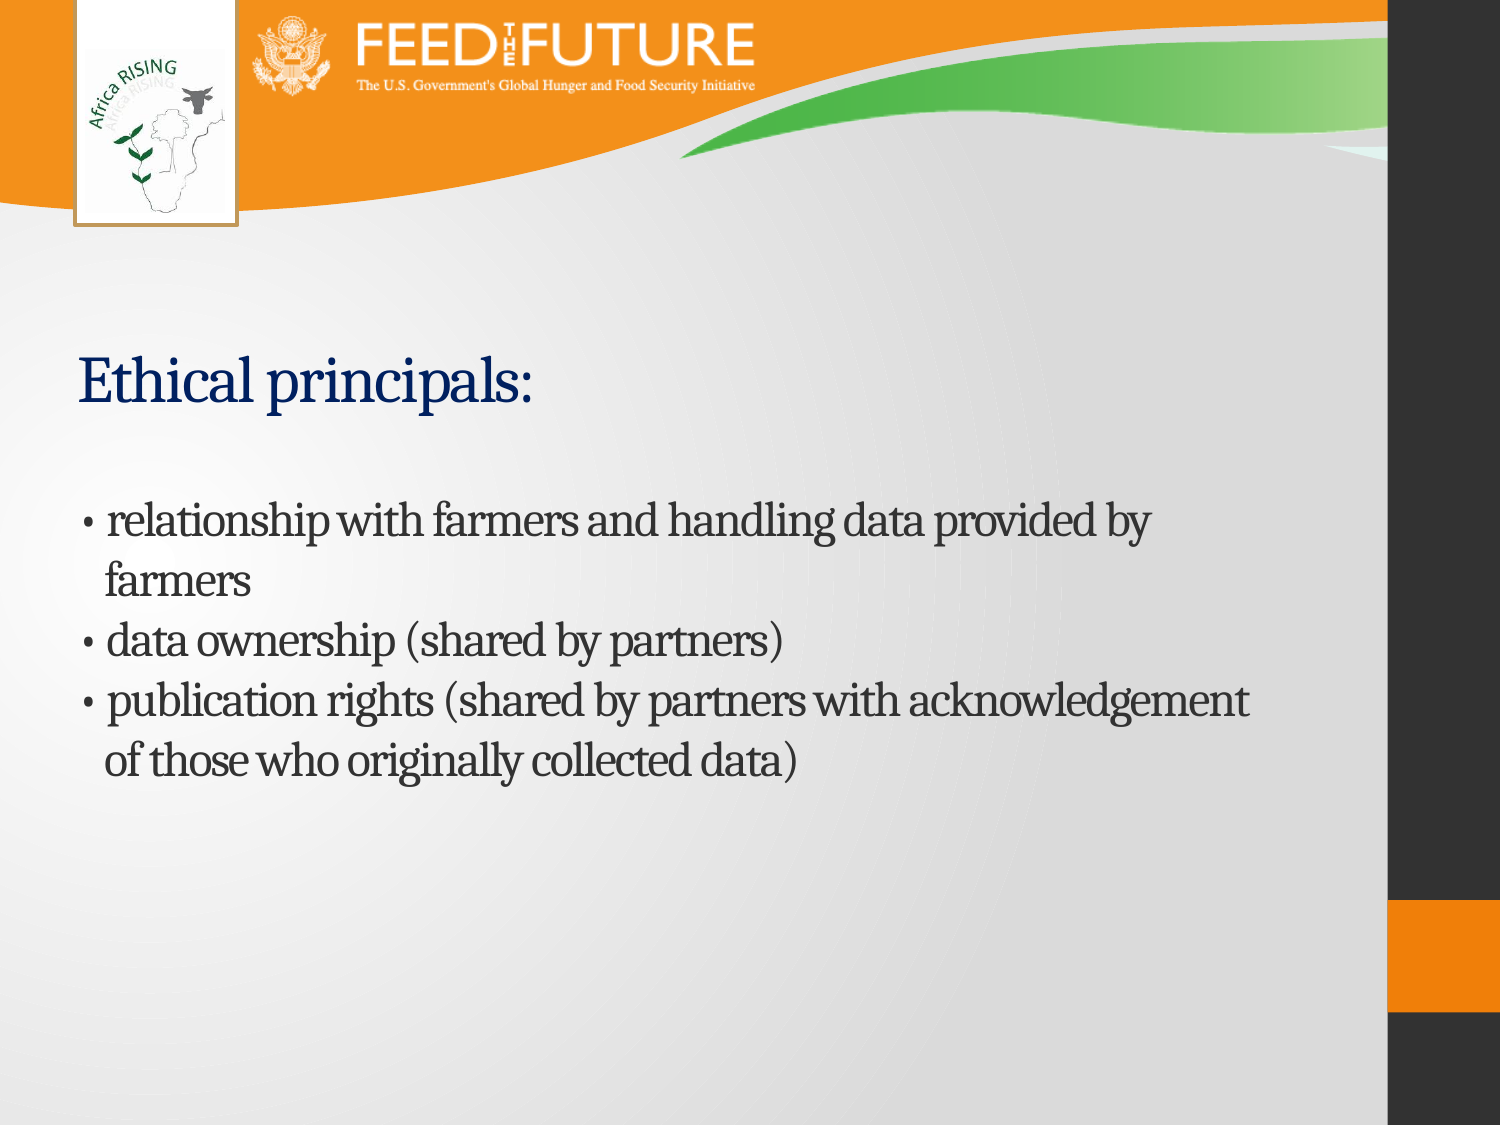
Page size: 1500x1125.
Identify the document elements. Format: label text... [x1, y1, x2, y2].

picture [249, 10, 761, 100]
title Ethical principals: • relationship with farmers and handling data provided by farmers • data ownership (shared by partners) • publication rights (shared by partners with acknowledgement of those who originally collected data) [62, 500, 1350, 738]
picture [85, 49, 225, 213]
